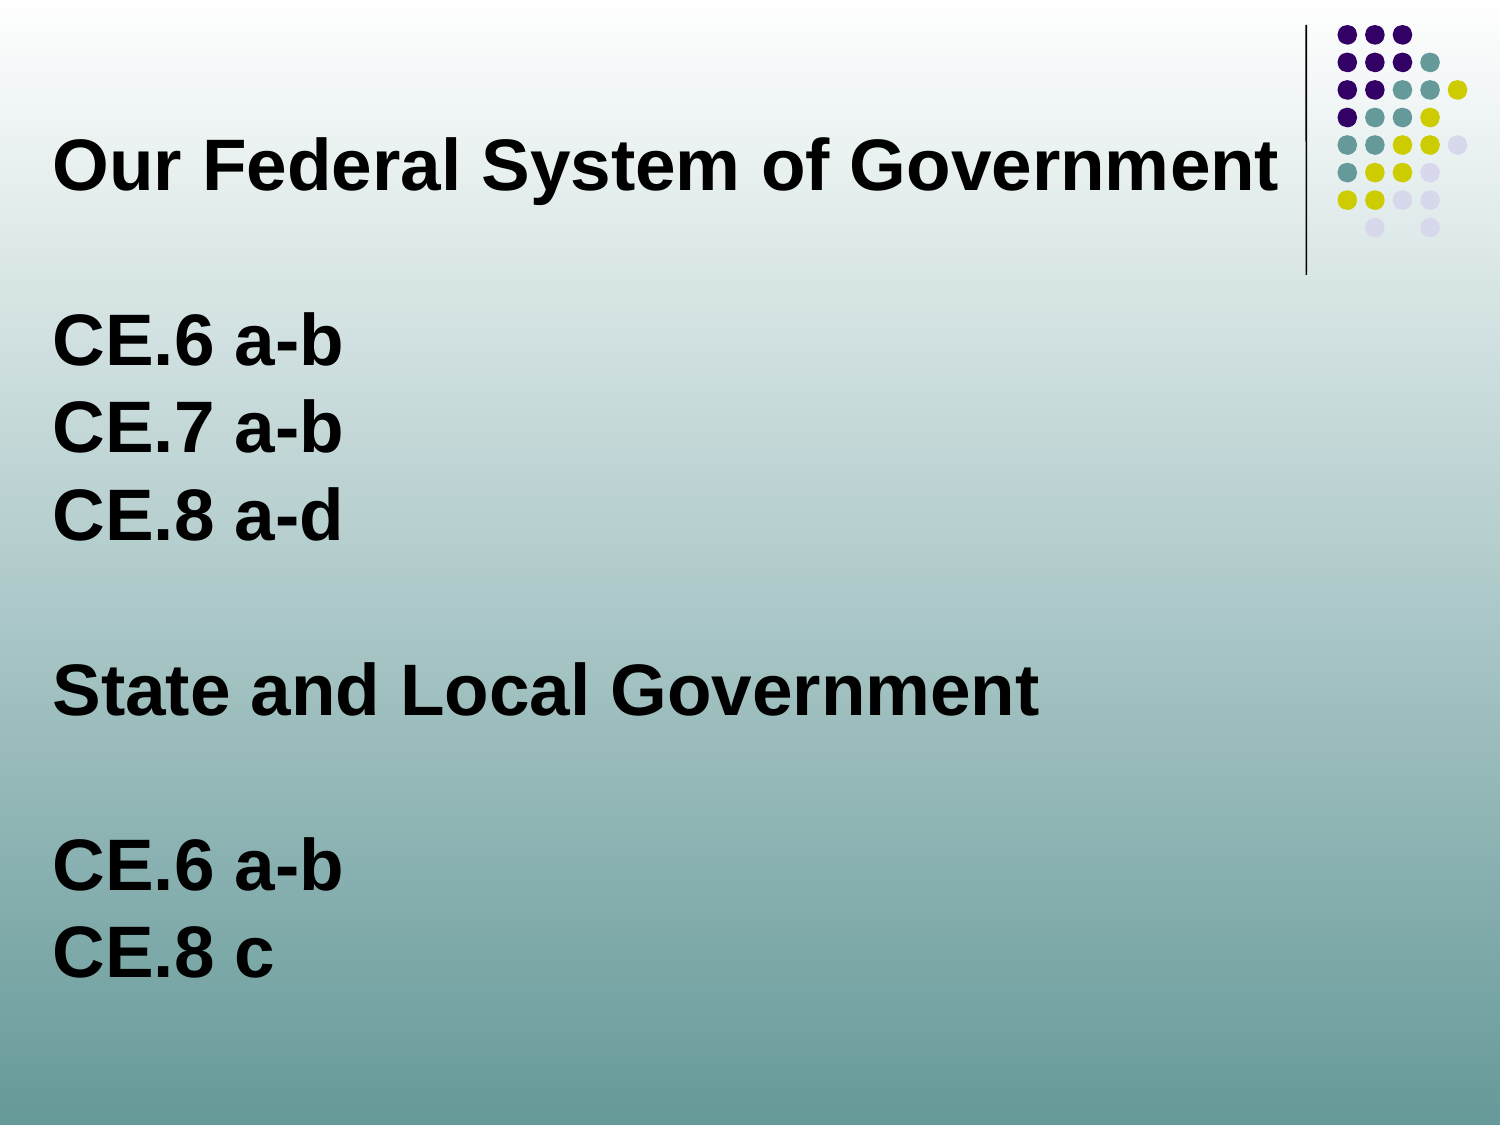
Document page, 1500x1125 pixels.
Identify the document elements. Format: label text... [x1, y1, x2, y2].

title Our Federal System of Government CE.6 a-b CE.7 a-b CE.8 a-d State and Local Government CE.6 a-b CE.8 c [37, 812, 1388, 1000]
